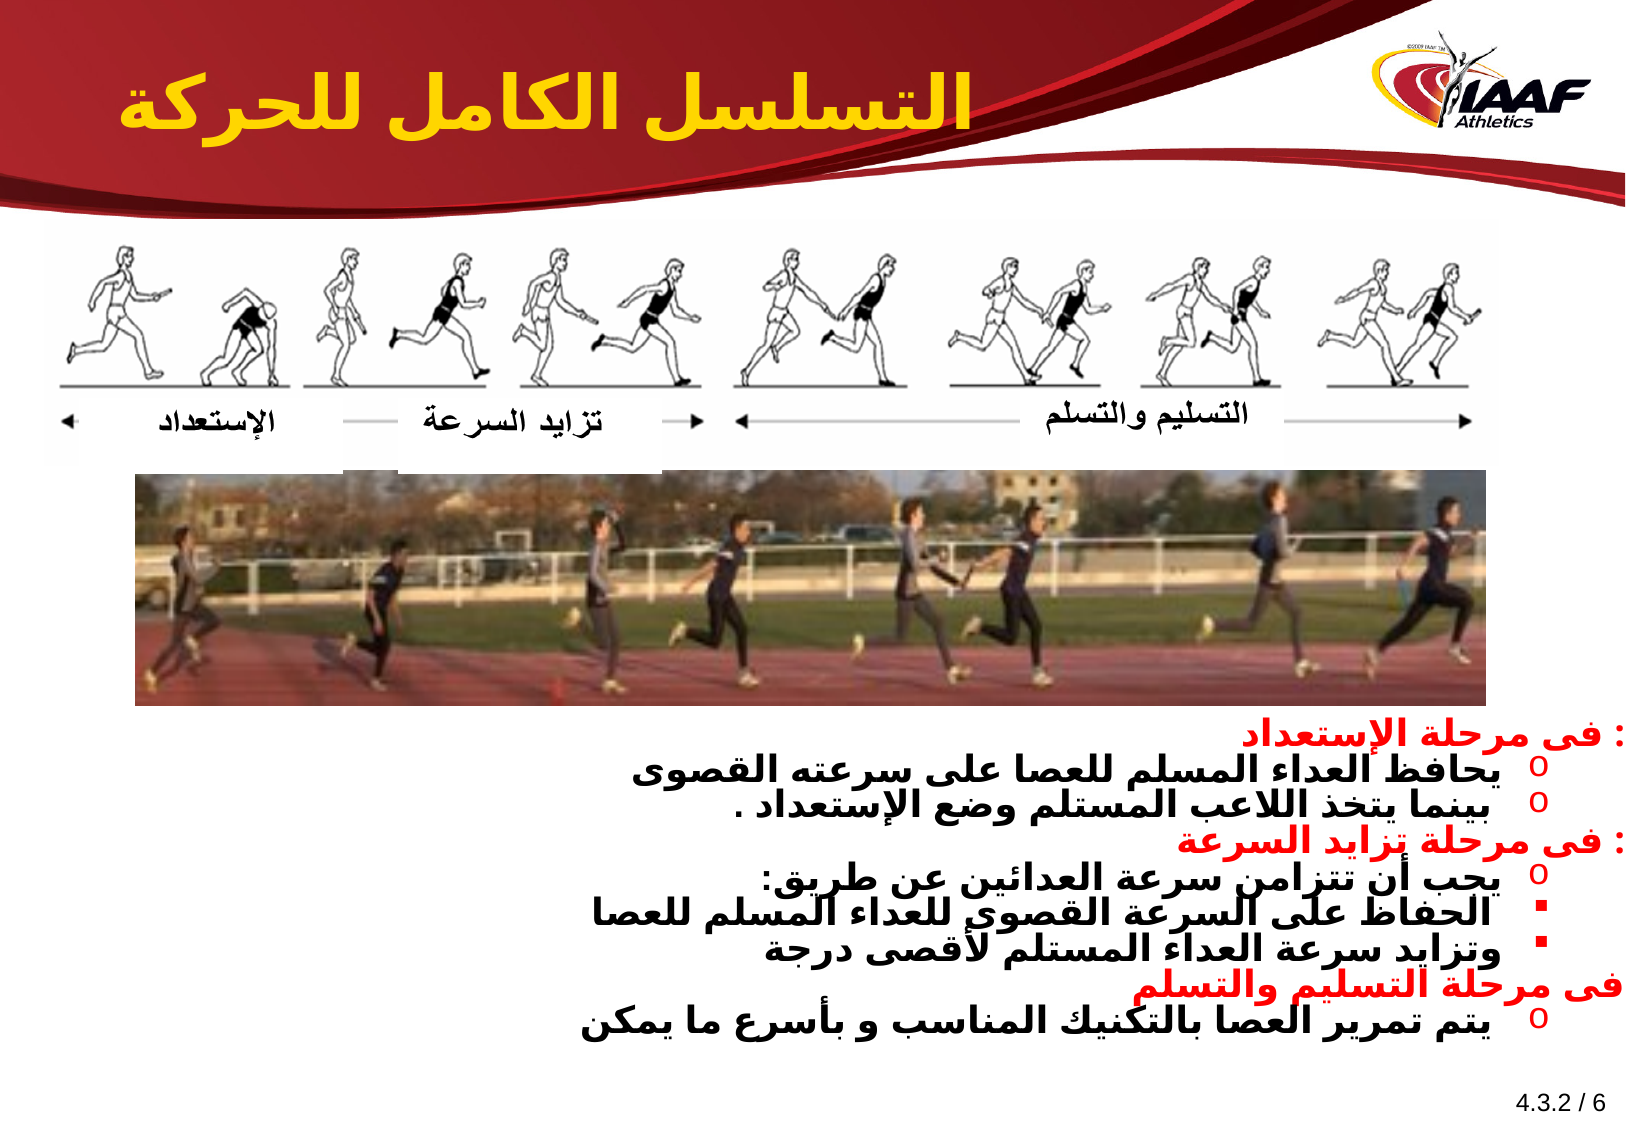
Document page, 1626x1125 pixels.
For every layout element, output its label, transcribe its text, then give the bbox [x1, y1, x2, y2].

list فى مرحلة الإستعداد : يحافظ العداء المسلم للعصا على سرعته القصوى بينما يتخذ اللاعب المستلم وضع الإستعداد . فى مرحلة تزايد السرعة : يجب أن تتزامن سرعة العدائين عن طريق: الحفاظ على السرعة القصوى للعداء المسلم للعصا وتزايد سرعة العداء المستلم لأقصى درجة فى مرحلة التسليم والتسلم يتم تمرير العصا بالتكنيك المناسب و بأسرع ما يمكن [77, 717, 1625, 1103]
title التسلسل الكامل للحركة [44, 54, 1049, 159]
picture [0, 0, 1626, 1125]
text_box 4.3.2 / 6 [1497, 1079, 1625, 1125]
